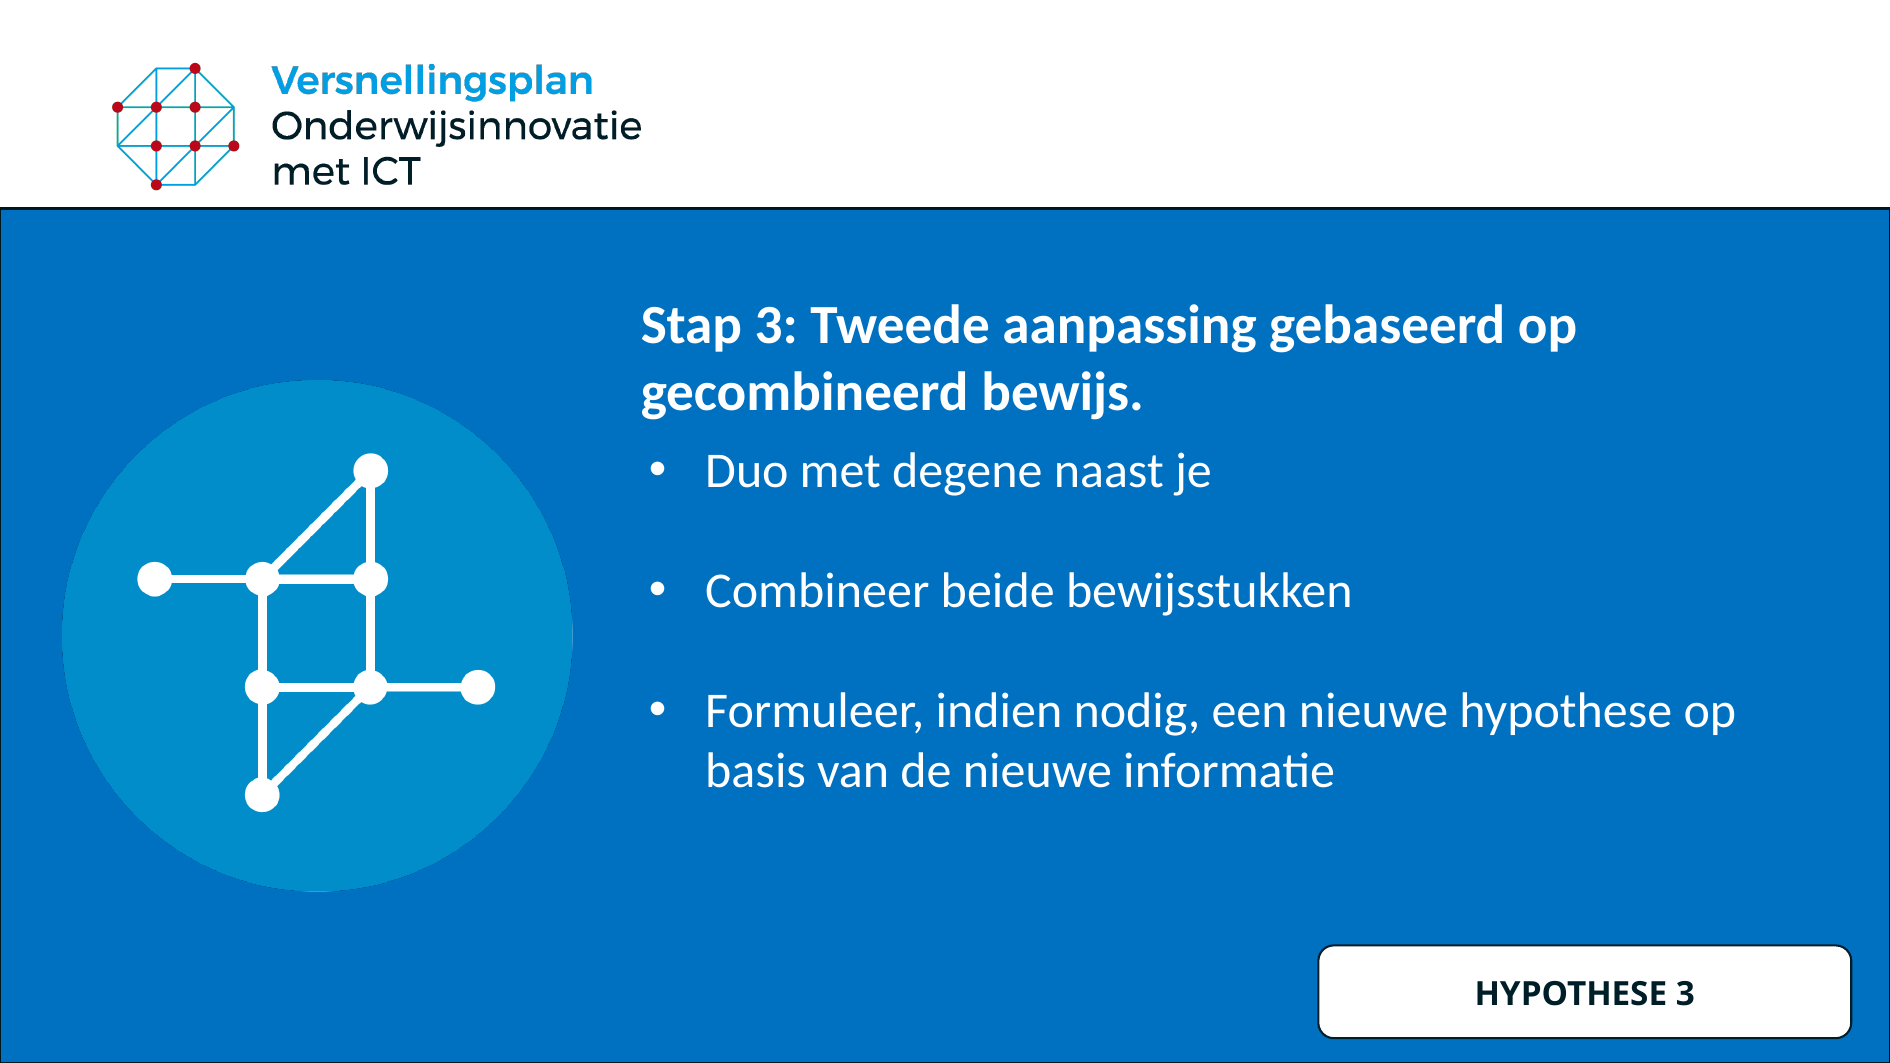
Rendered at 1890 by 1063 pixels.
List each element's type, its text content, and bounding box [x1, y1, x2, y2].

text_box [0, 207, 1890, 1063]
text_box Duo met degene naast je Combineer beide bewijsstukken Formuleer, indien nodig, een nieuwe hypothese op basis van de nieuwe informatie [634, 430, 1849, 806]
title Stap 3: Tweede aanpassing gebaseerd op gecombineerd bewijs. [640, 288, 1890, 431]
picture [111, 61, 240, 191]
picture [267, 0, 649, 190]
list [59, 377, 575, 894]
text_box HYPOTHESE 3 [1317, 944, 1853, 1040]
